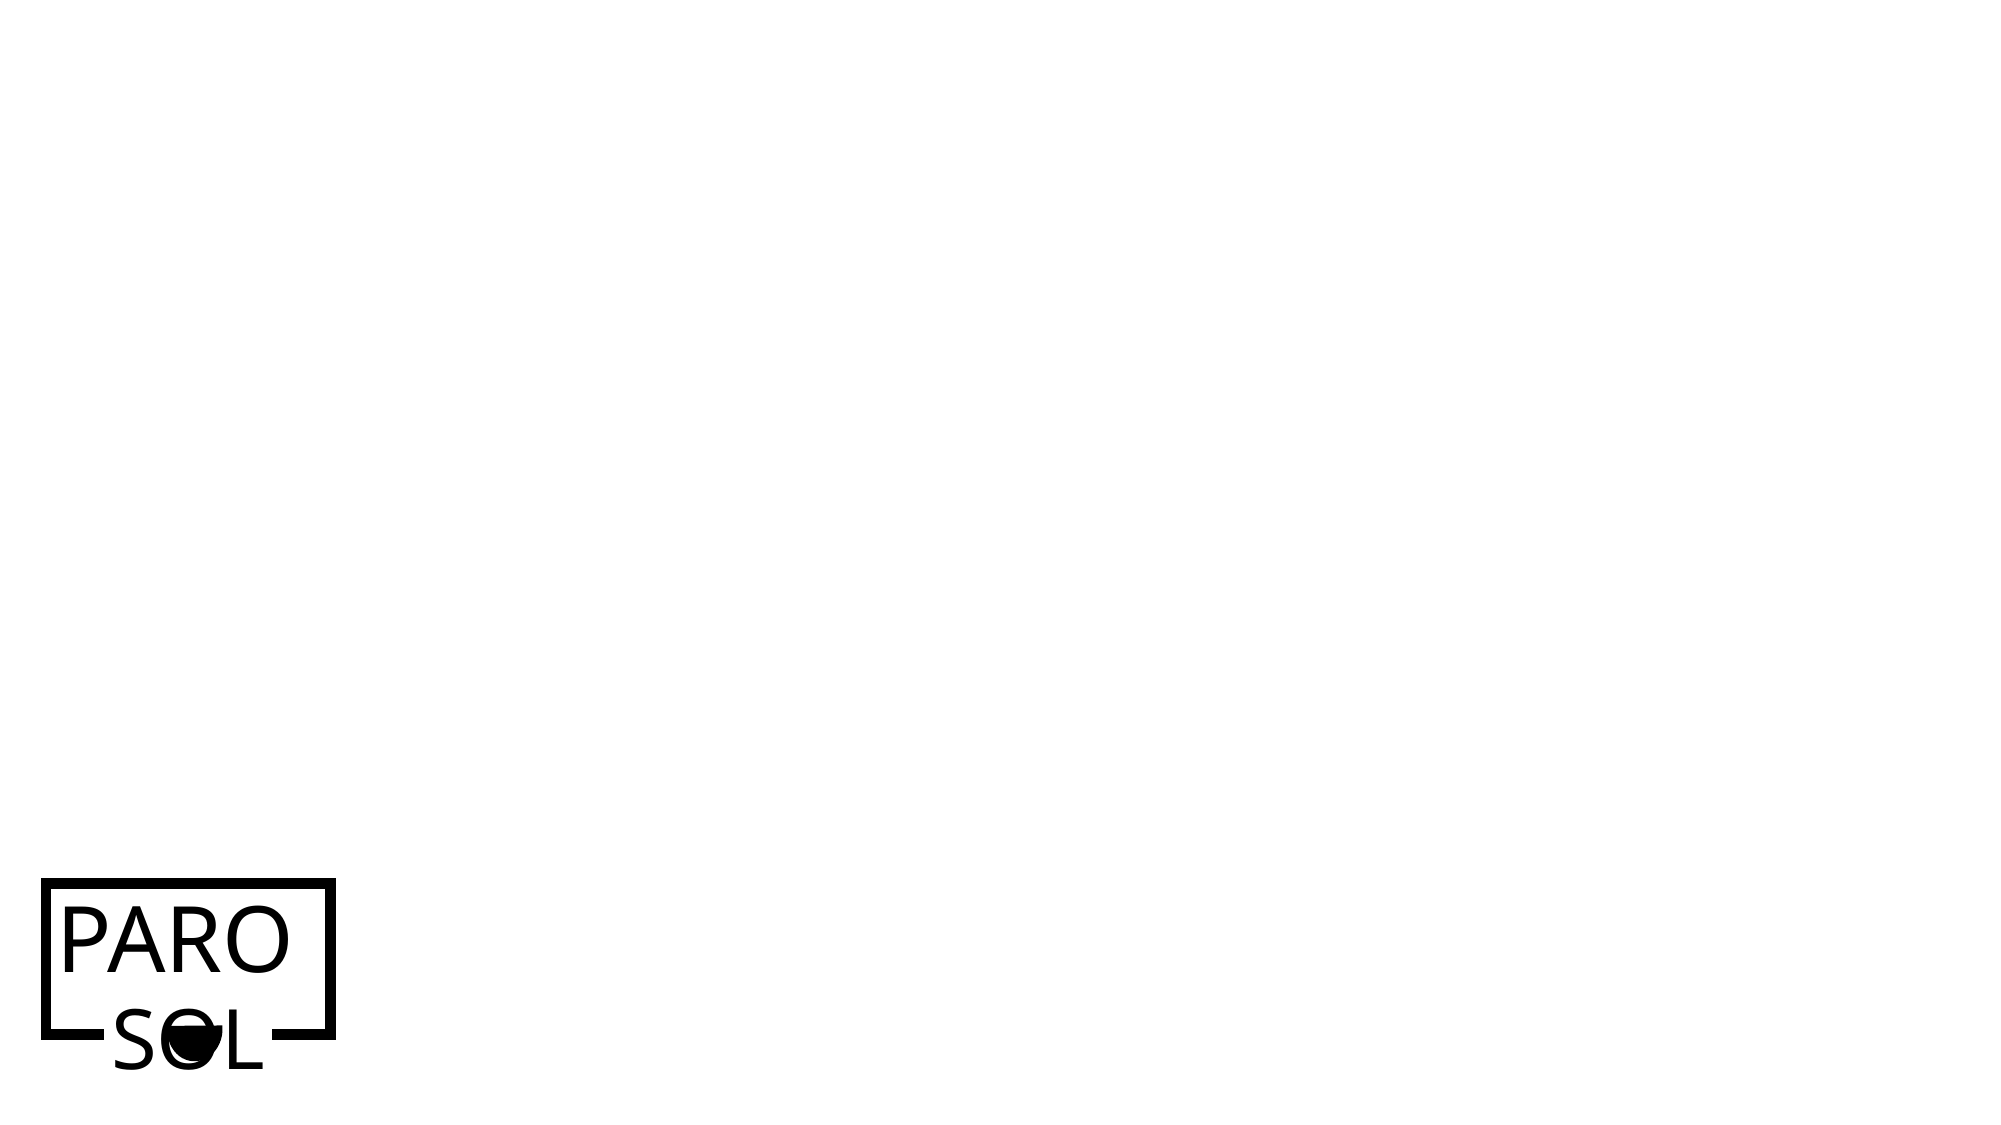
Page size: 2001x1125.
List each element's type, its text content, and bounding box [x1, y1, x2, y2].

text_box PARO SOL [21, 883, 356, 1087]
text_box [167, 1025, 223, 1062]
